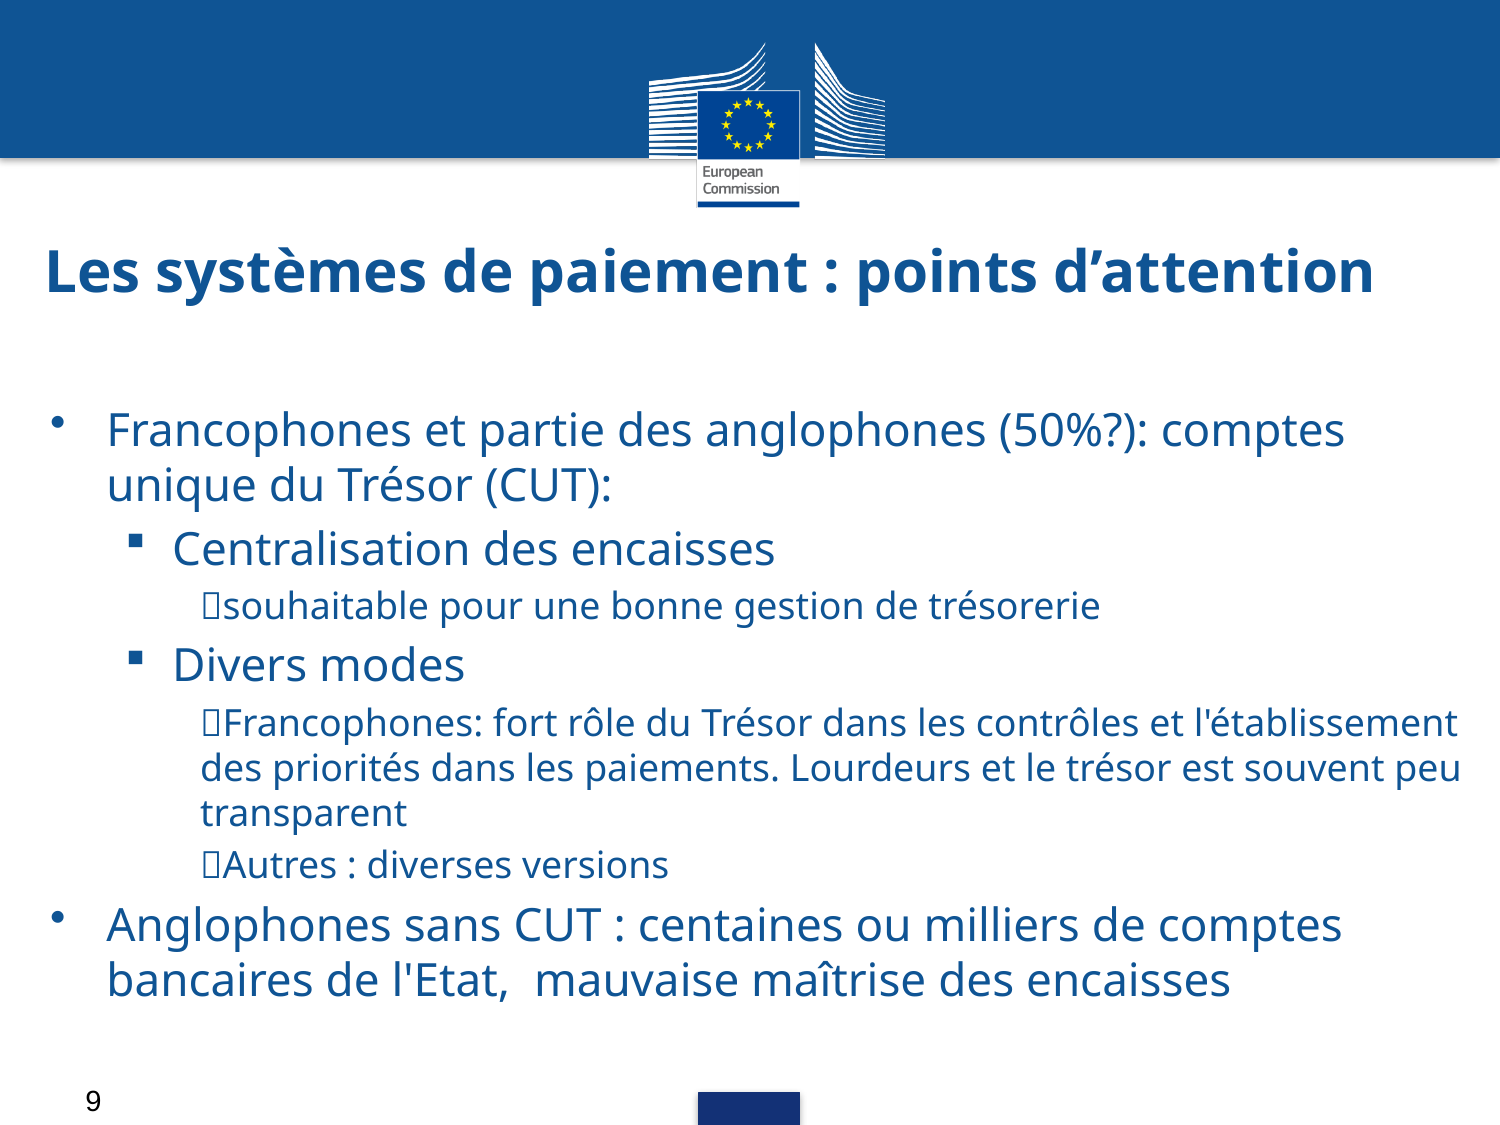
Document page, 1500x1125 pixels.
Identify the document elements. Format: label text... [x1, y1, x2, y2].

picture [649, 42, 885, 174]
list Francophones et partie des anglophones (50%?): comptes unique du Trésor (CUT): Centralisation des encaisses souhaitable pour une bonne gestion de trésorerie Divers modes Francophones: fort rôle du Trésor dans les contrôles et l'établissement des priorités dans les paiements. Lourdeurs et le trésor est souvent peu transparent Autres : diverses versions Anglophones sans CUT : centaines ou milliers de comptes bancaires de l'Etat, mauvaise maîtrise des encaisses [34, 326, 1500, 967]
slide_number 9 [70, 1046, 546, 1125]
title Les systèmes de paiement : points d’attention [0, 174, 1471, 363]
